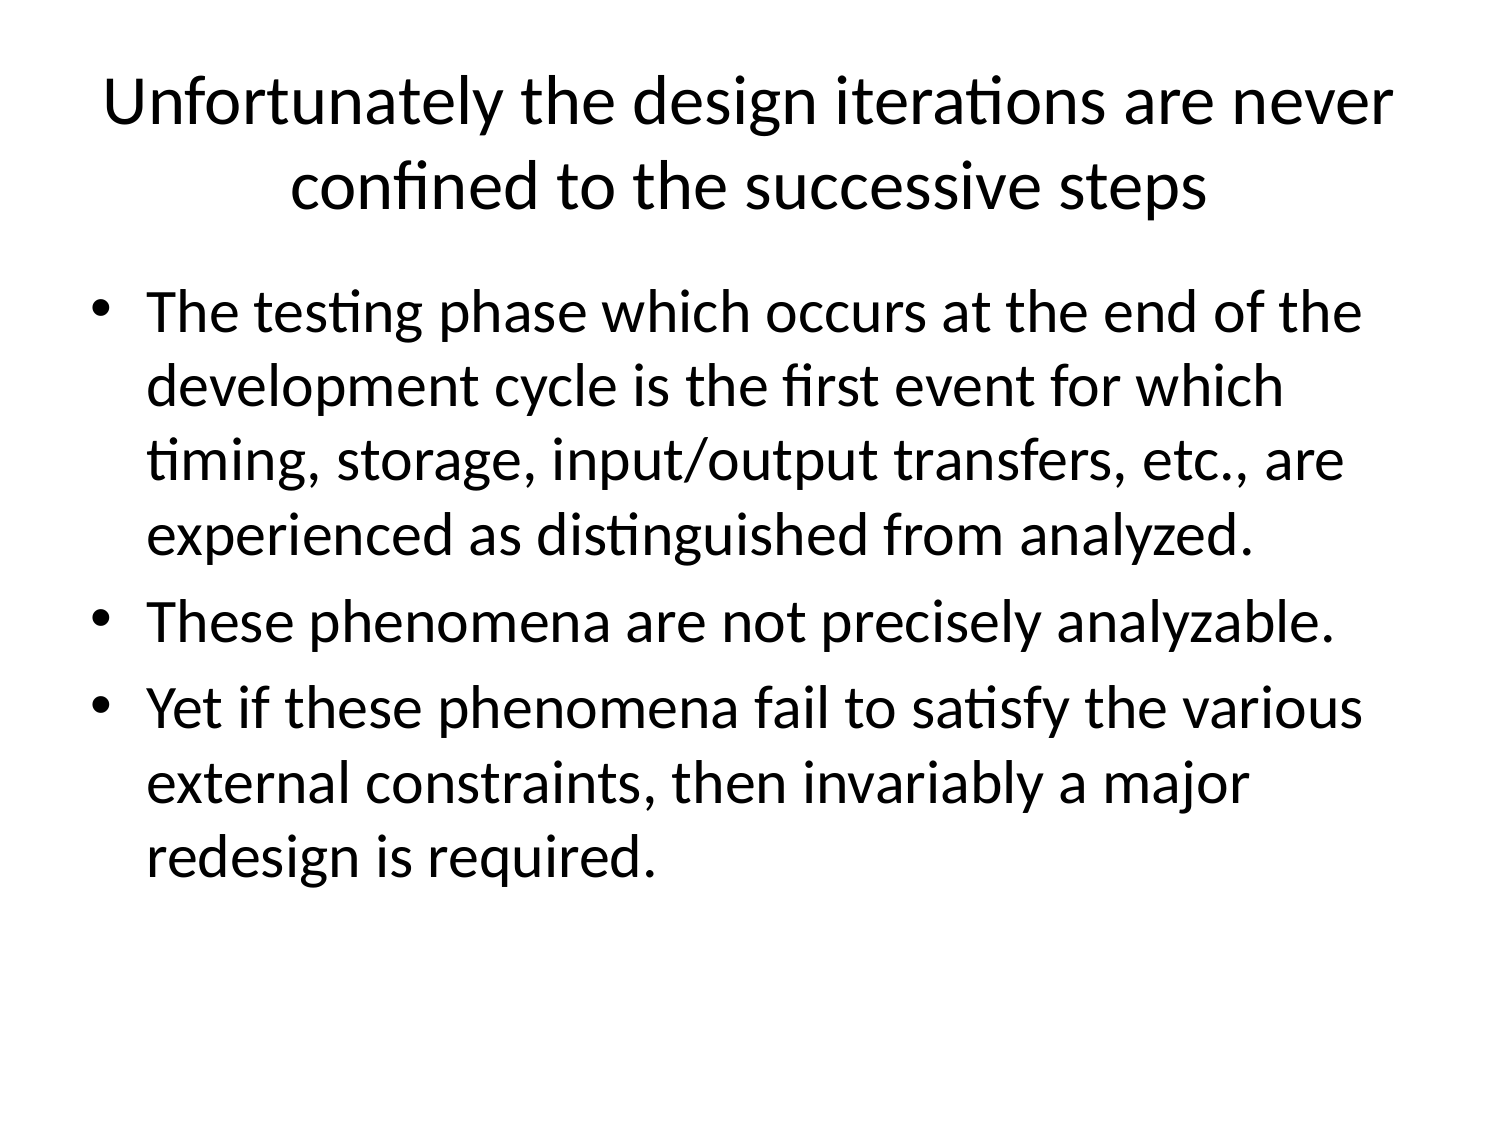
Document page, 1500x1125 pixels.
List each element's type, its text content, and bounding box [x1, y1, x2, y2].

title Unfortunately the design iterations are never confined to the successive steps [75, 45, 1425, 233]
list The testing phase which occurs at the end of the development cycle is the first event for which timing, storage, input/output transfers, etc., are experienced as distinguished from analyzed. These phenomena are not precisely analyzable. Yet if these phenomena fail to satisfy the various external constraints, then invariably a major redesign is required. [75, 262, 1425, 1005]
